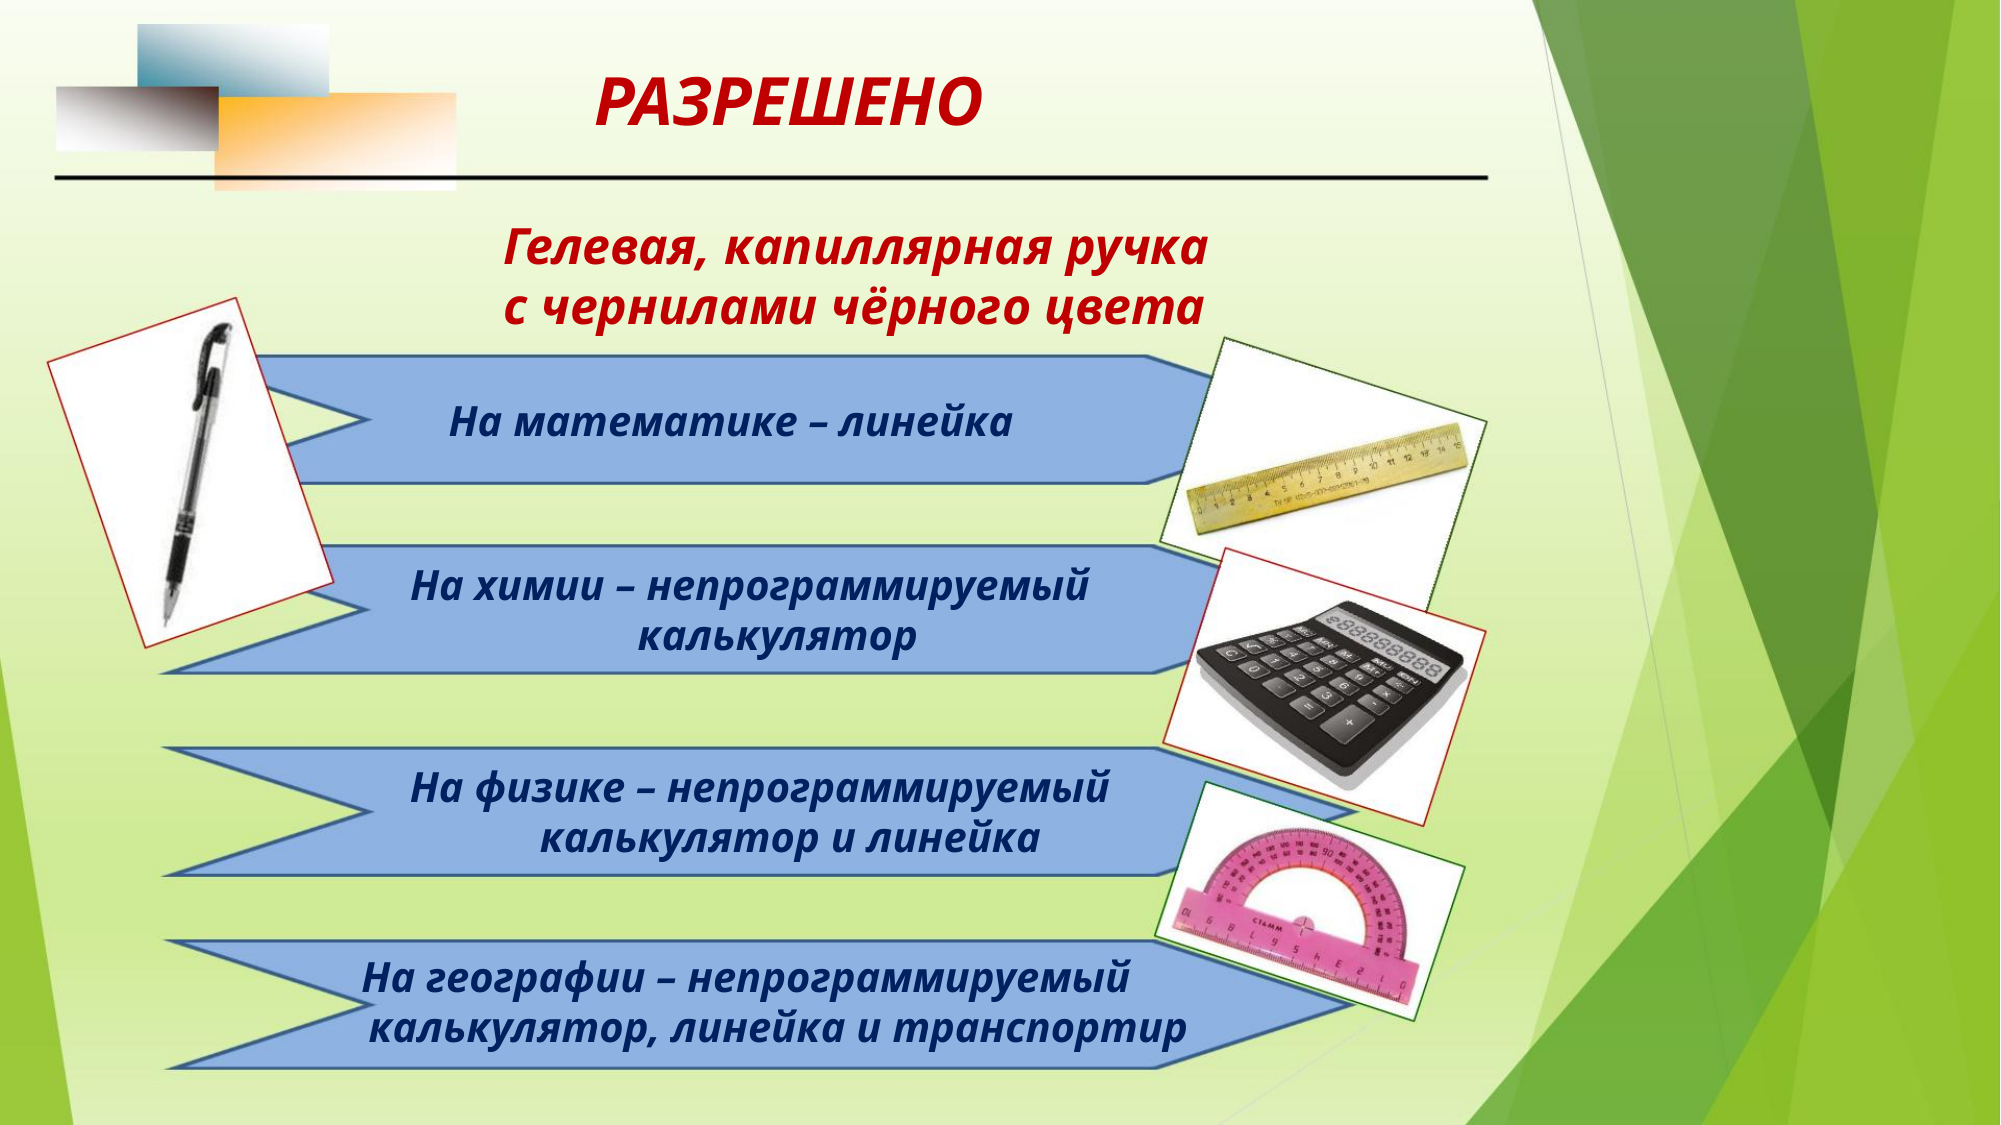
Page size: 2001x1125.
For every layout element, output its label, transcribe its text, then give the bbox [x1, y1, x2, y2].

text_box На математике – линейка [448, 398, 1030, 446]
text_box РАЗРЕШЕНО [594, 64, 1055, 139]
text_box На химии – непрограммируемый калькулятор [409, 562, 1123, 659]
text_box Гелевая, капиллярная ручка с чернилами чёрного цвета [503, 218, 1237, 335]
text_box На физике – непрограммируемый калькулятор и линейка [409, 764, 1146, 861]
text_box На географии – непрограммируемый калькулятор, линейка и транспортир [361, 953, 1214, 1051]
text_box [0, 0, 2000, 1125]
